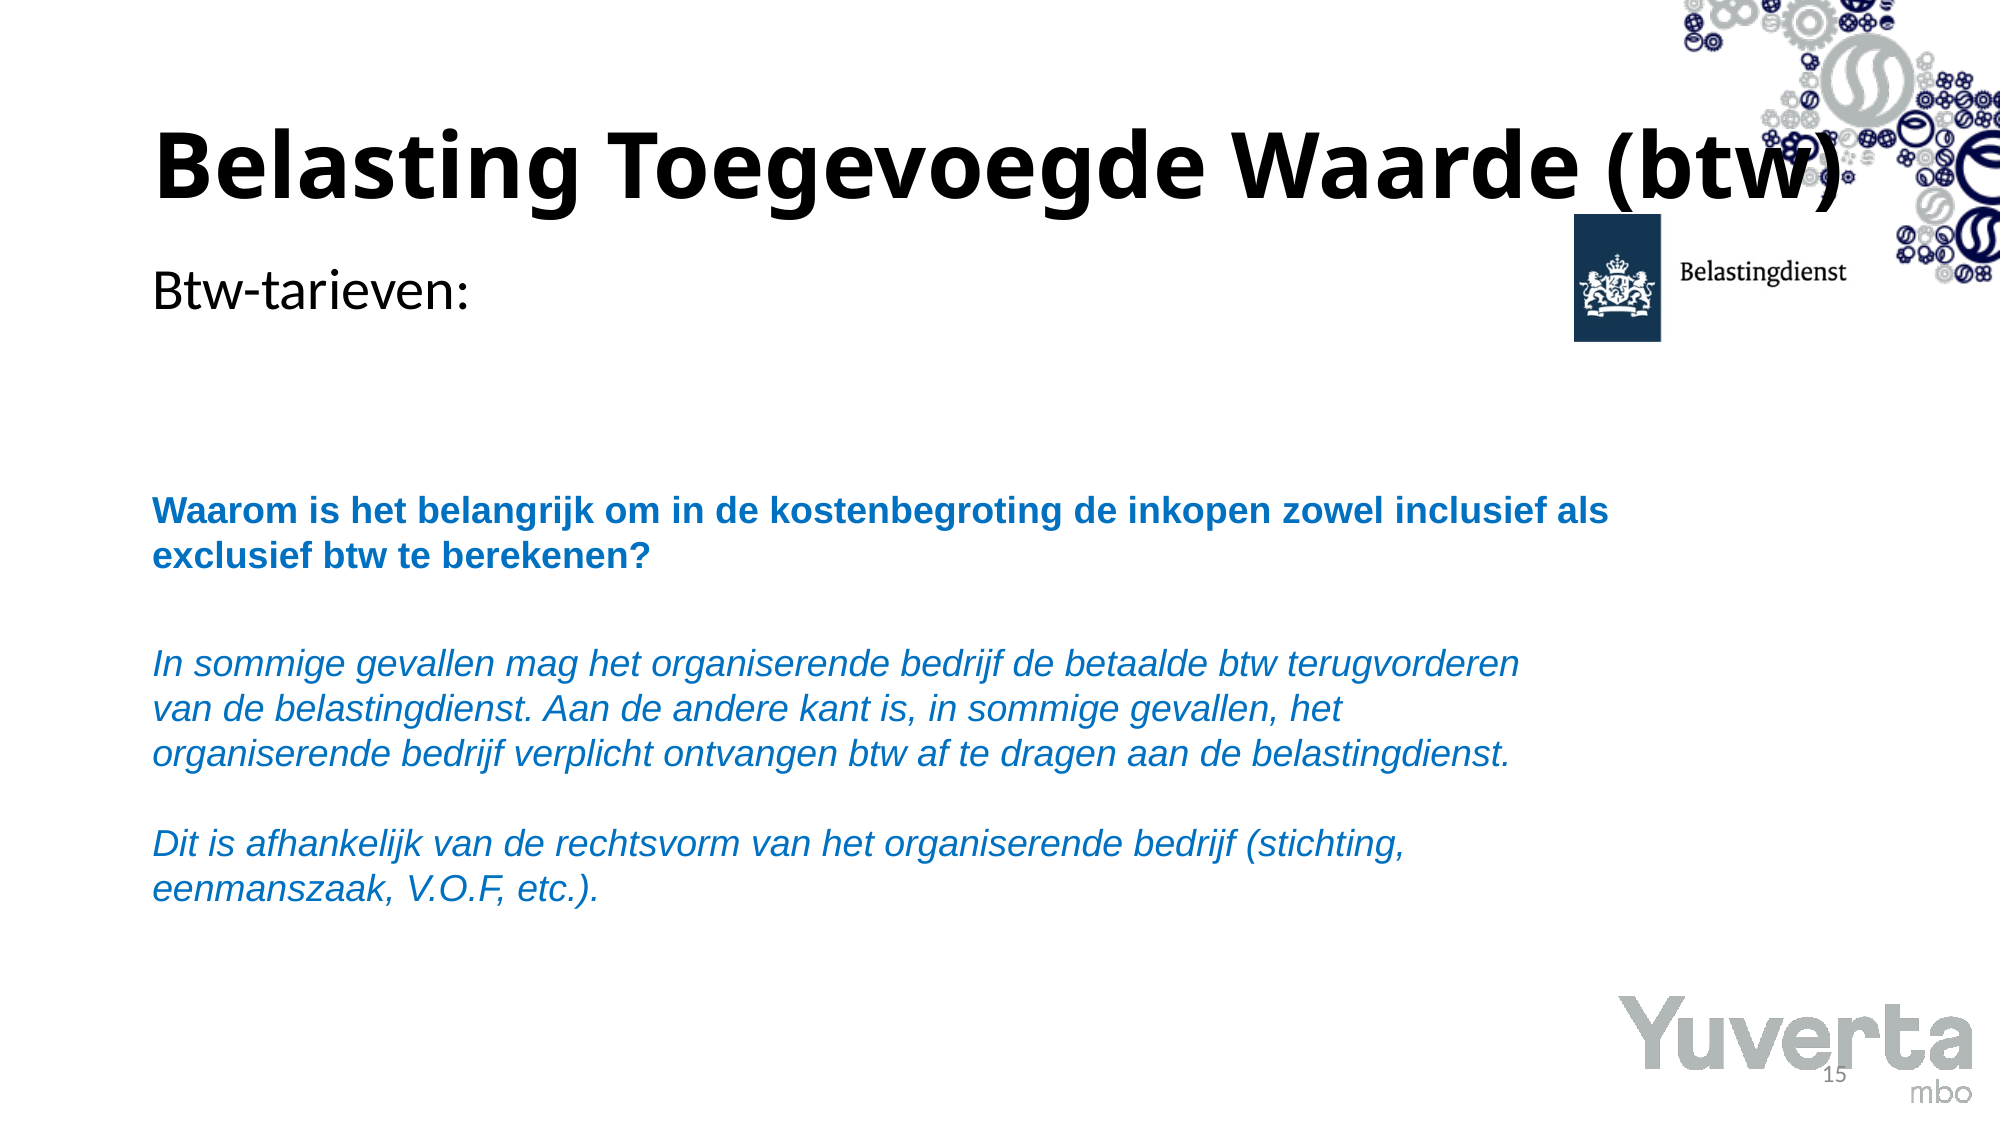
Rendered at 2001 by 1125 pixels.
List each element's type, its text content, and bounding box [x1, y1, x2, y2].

title Belasting Toegevoegde Waarde (btw) [137, 59, 1863, 278]
picture [0, 0, 2000, 1125]
list Btw-tarieven: [137, 251, 613, 347]
text_box In sommige gevallen mag het organiserende bedrijf de betaalde btw terugvorderen van de belastingdienst. Aan de andere kant is, in sommige gevallen, het organiserende bedrijf verplicht ontvangen btw af te dragen aan de belastingdienst. Dit is afhankelijk van de rechtsvorm van het organiserende bedrijf (stichting, eenmanszaak, V.O.F, etc.). [137, 632, 1565, 917]
text_box Waarom is het belangrijk om in de kostenbegroting de inkopen zowel inclusief als exclusief btw te berekenen? [137, 478, 1759, 584]
slide_number 15 [1412, 1042, 1863, 1103]
